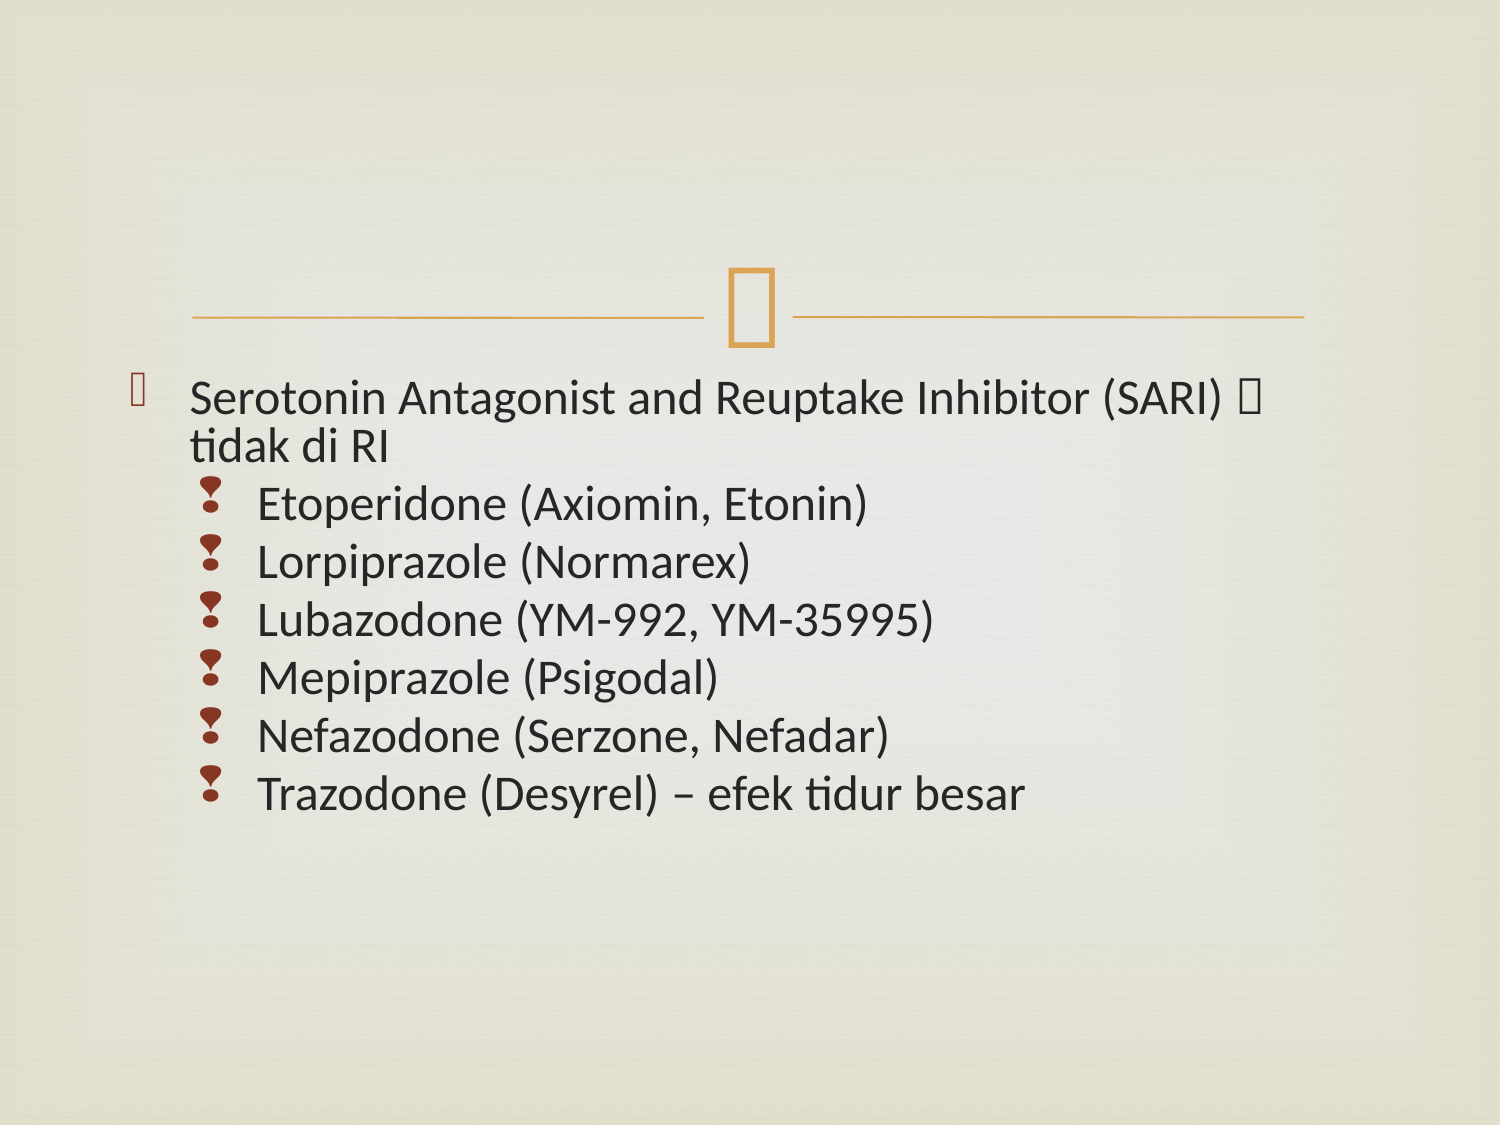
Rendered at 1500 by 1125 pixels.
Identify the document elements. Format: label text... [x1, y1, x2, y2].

list Serotonin Antagonist and Reuptake Inhibitor (SARI)  tidak di RI Etoperidone (Axiomin, Etonin) Lorpiprazole (Normarex) Lubazodone (YM-992, YM-35995) Mepiprazole (Psigodal) Nefazodone (Serzone, Nefadar) Trazodone (Desyrel) – efek tidur besar [114, 368, 1386, 1005]
